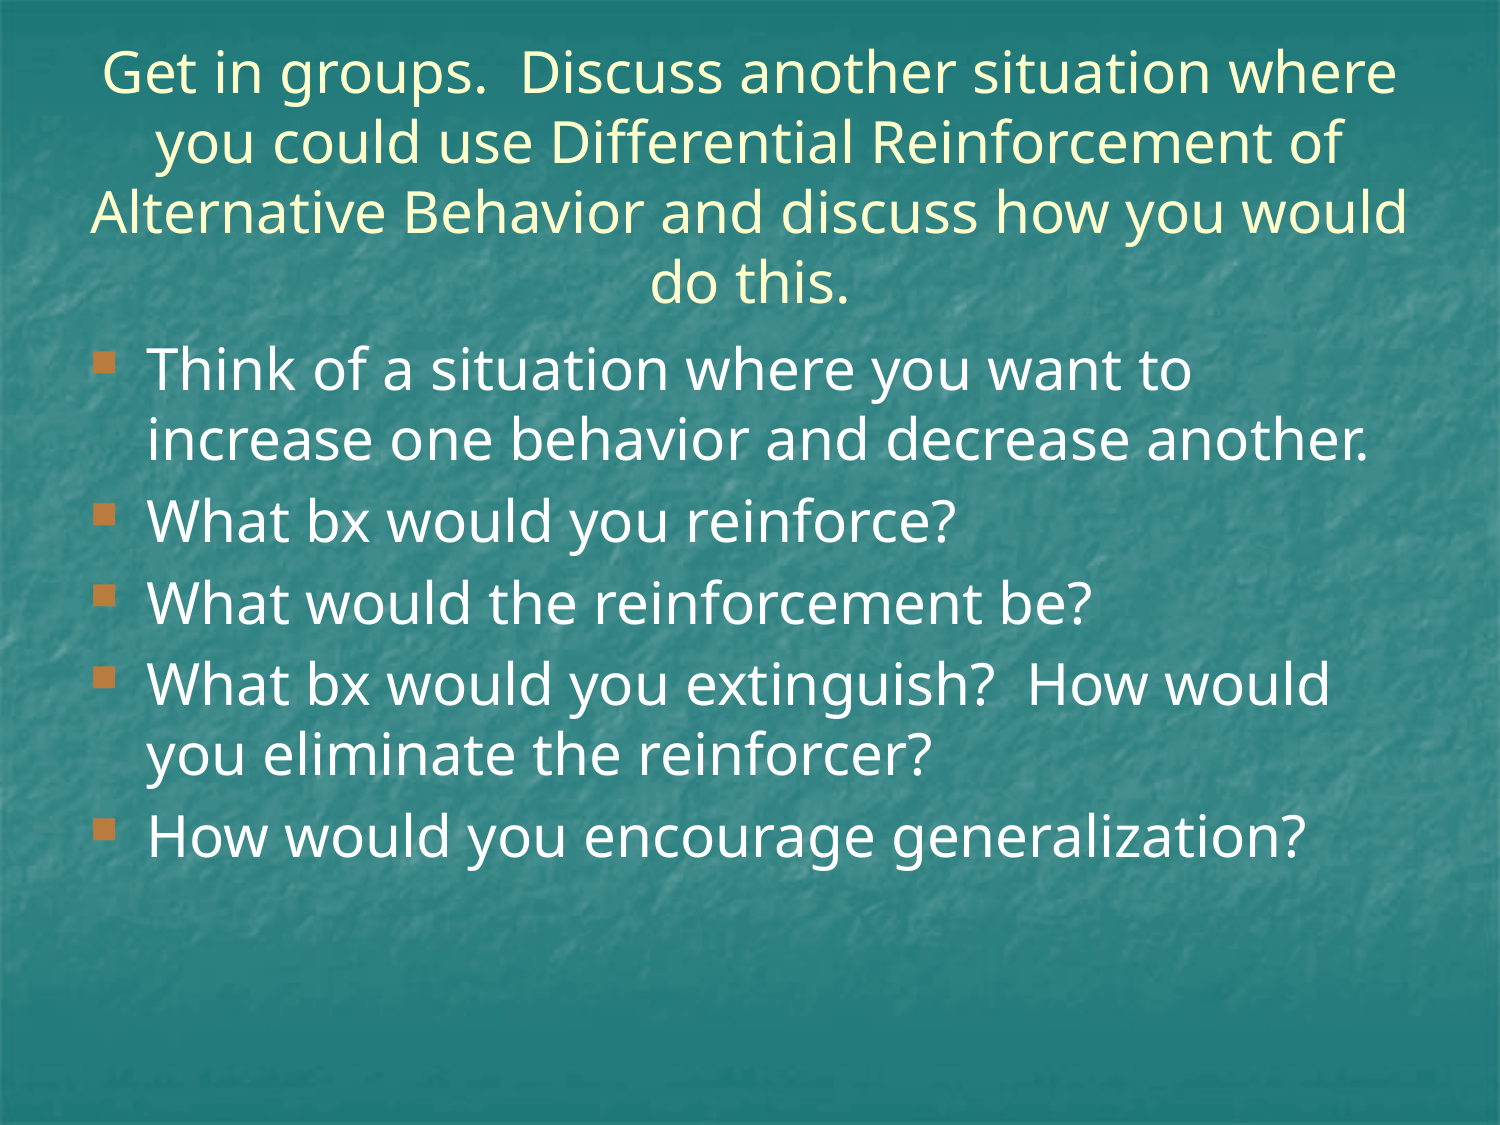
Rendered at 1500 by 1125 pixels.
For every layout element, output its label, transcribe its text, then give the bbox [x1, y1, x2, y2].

title Get in groups. Discuss another situation where you could use Differential Reinforcement of Alternative Behavior and discuss how you would do this. [74, 62, 1426, 288]
list Think of a situation where you want to increase one behavior and decrease another. What bx would you reinforce? What would the reinforcement be? What bx would you extinguish? How would you eliminate the reinforcer? How would you encourage generalization? [74, 324, 1426, 1001]
